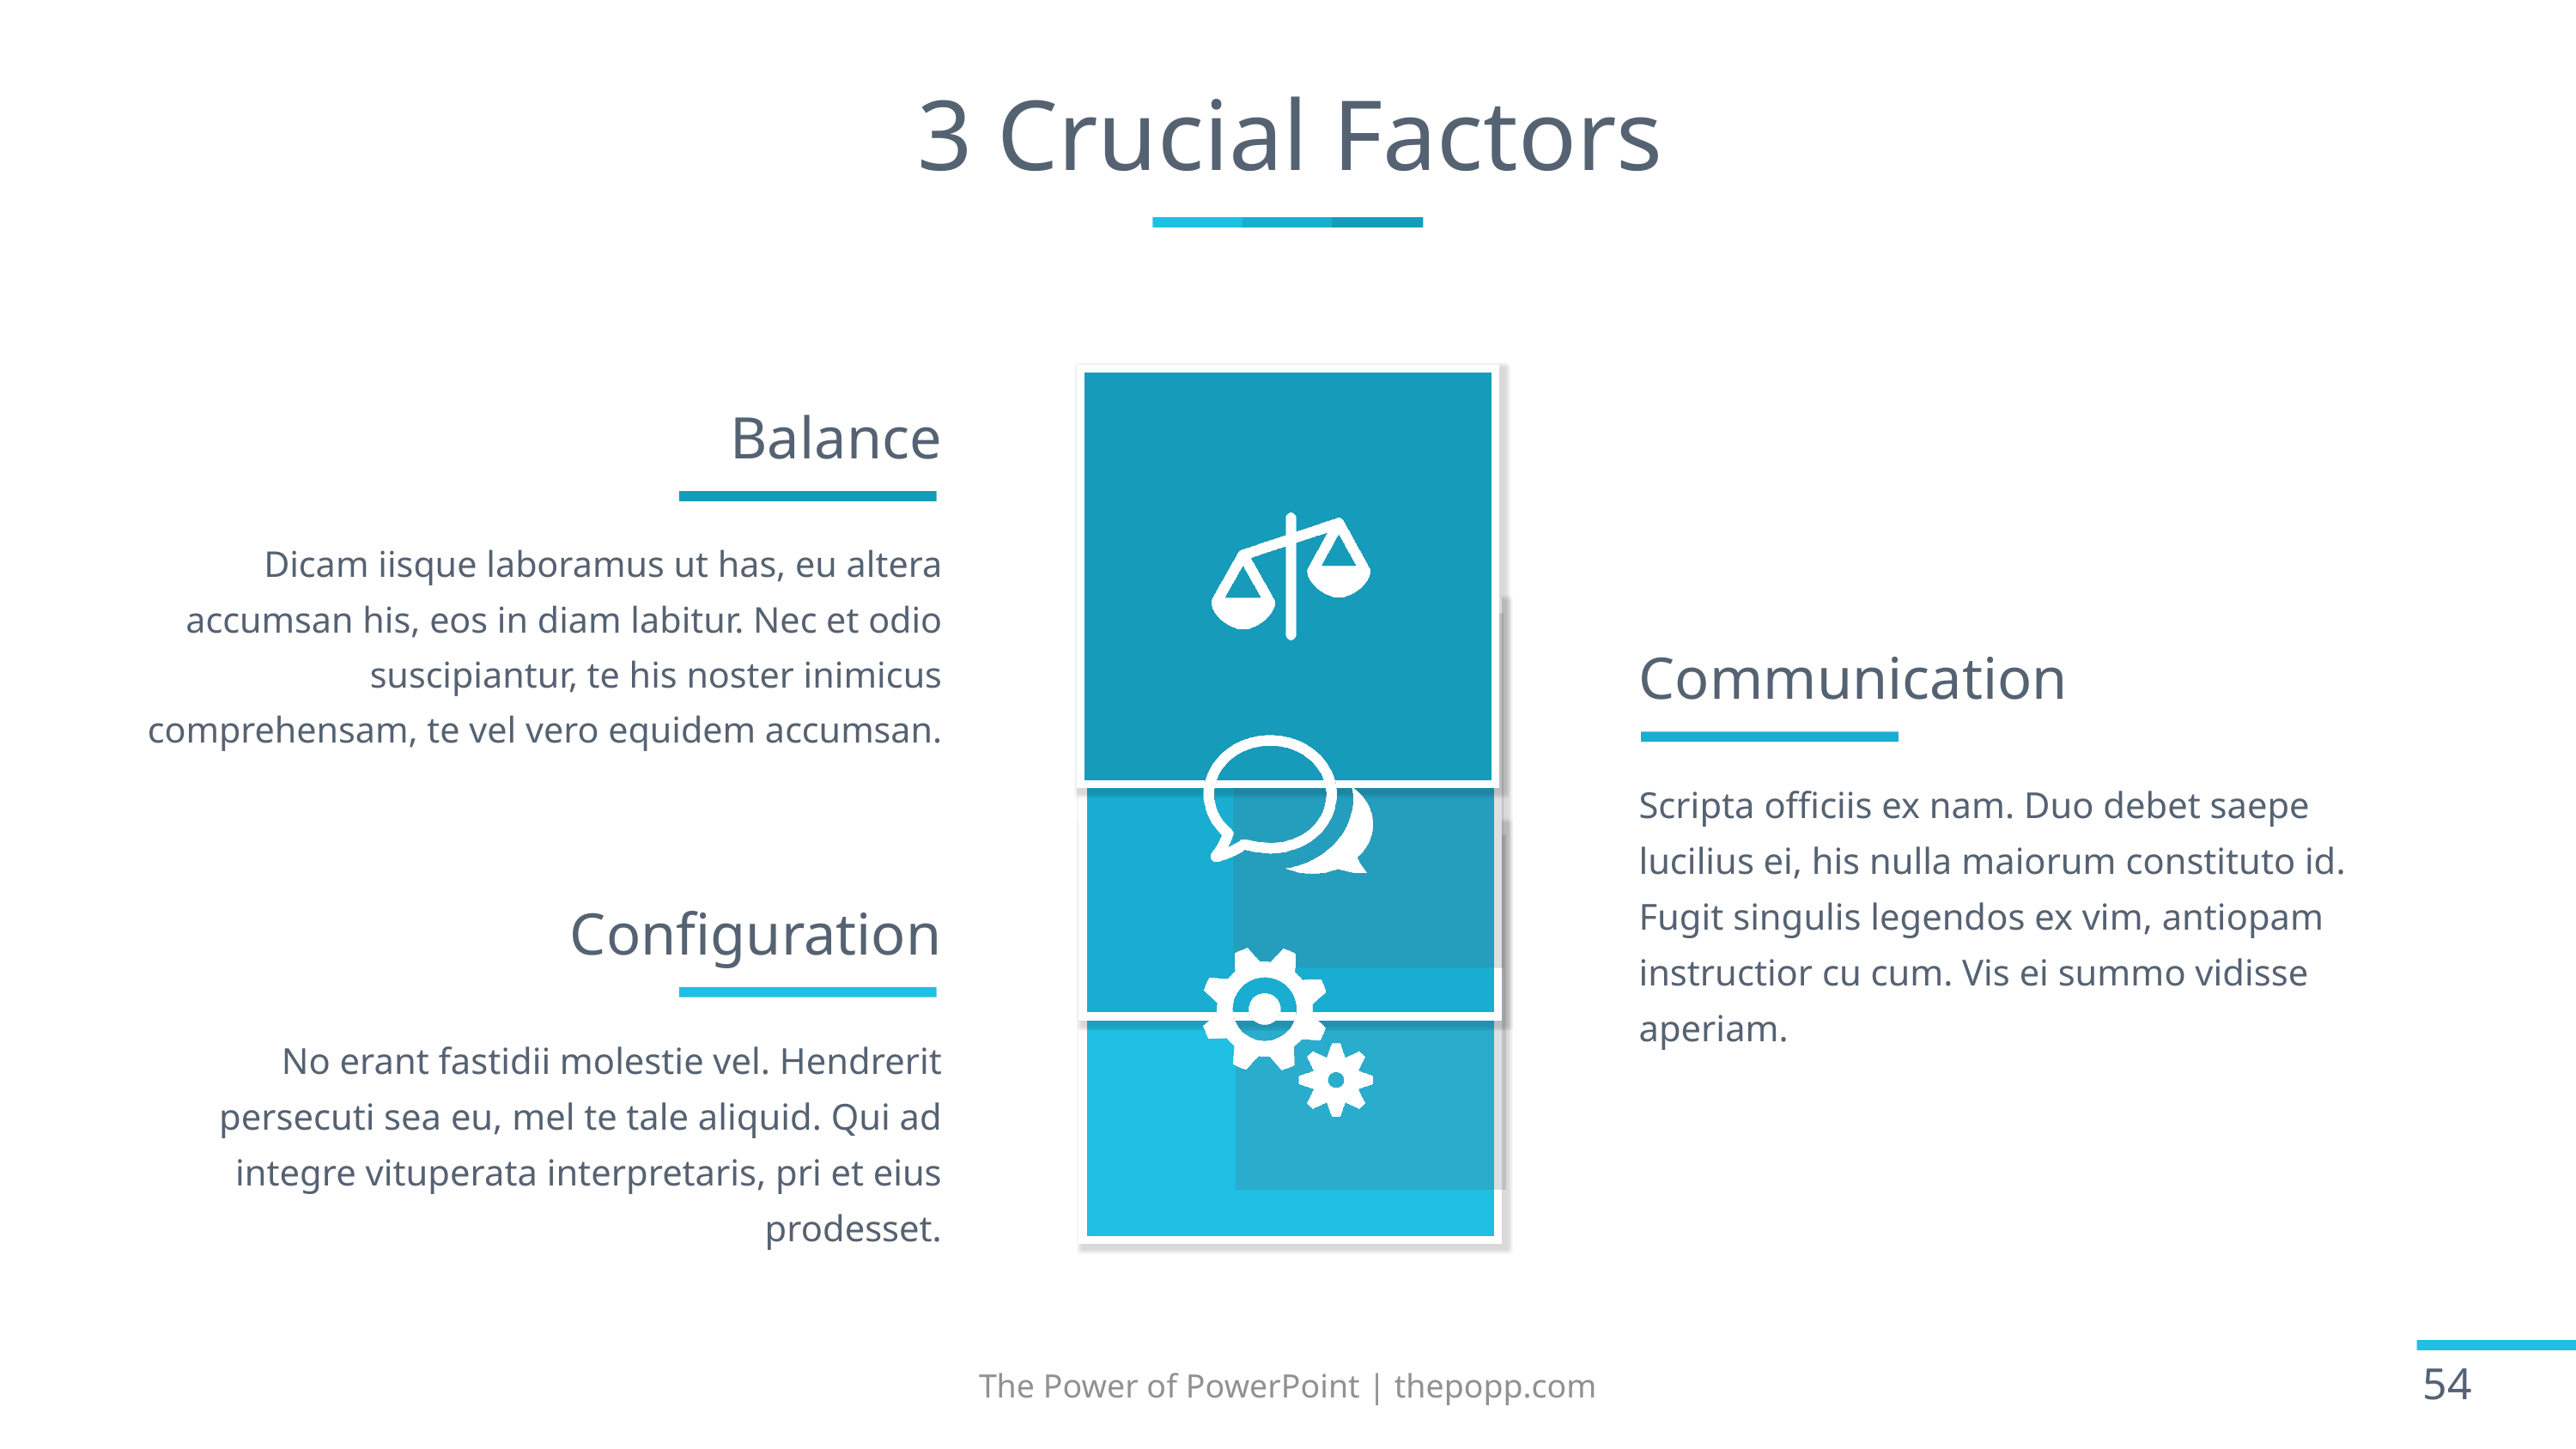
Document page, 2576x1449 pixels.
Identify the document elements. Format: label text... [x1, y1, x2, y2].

slide_number 54 [2409, 1351, 2576, 1421]
picture [1203, 724, 1373, 894]
list Balance [134, 383, 956, 489]
list Configuration [134, 879, 956, 985]
footer The Power of PowerPoint | thepopp.com [853, 1349, 1723, 1427]
title 3 Crucial Factors [69, 49, 2512, 230]
picture [1203, 948, 1373, 1118]
list Communication [1625, 623, 2447, 730]
list No erant fastidii molestie vel. Hendrerit persecuti sea eu, mel te tale aliquid. Qui ad integre vituperata interpretaris, pri et eius prodesset. [134, 1018, 956, 1272]
list Scripta officiis ex nam. Duo debet saepe lucilius ei, his nulla maiorum constituto id. Fugit singulis legendos ex vim, antiopam instructior cu cum. Vis ei summo vidisse aperiam. [1625, 763, 2447, 1017]
picture [1200, 491, 1370, 661]
list Dicam iisque laboramus ut has, eu altera accumsan his, eos in diam labitur. Nec et odio suscipiantur, te his noster inimicus comprehensam, te vel vero equidem accumsan. [134, 523, 956, 777]
